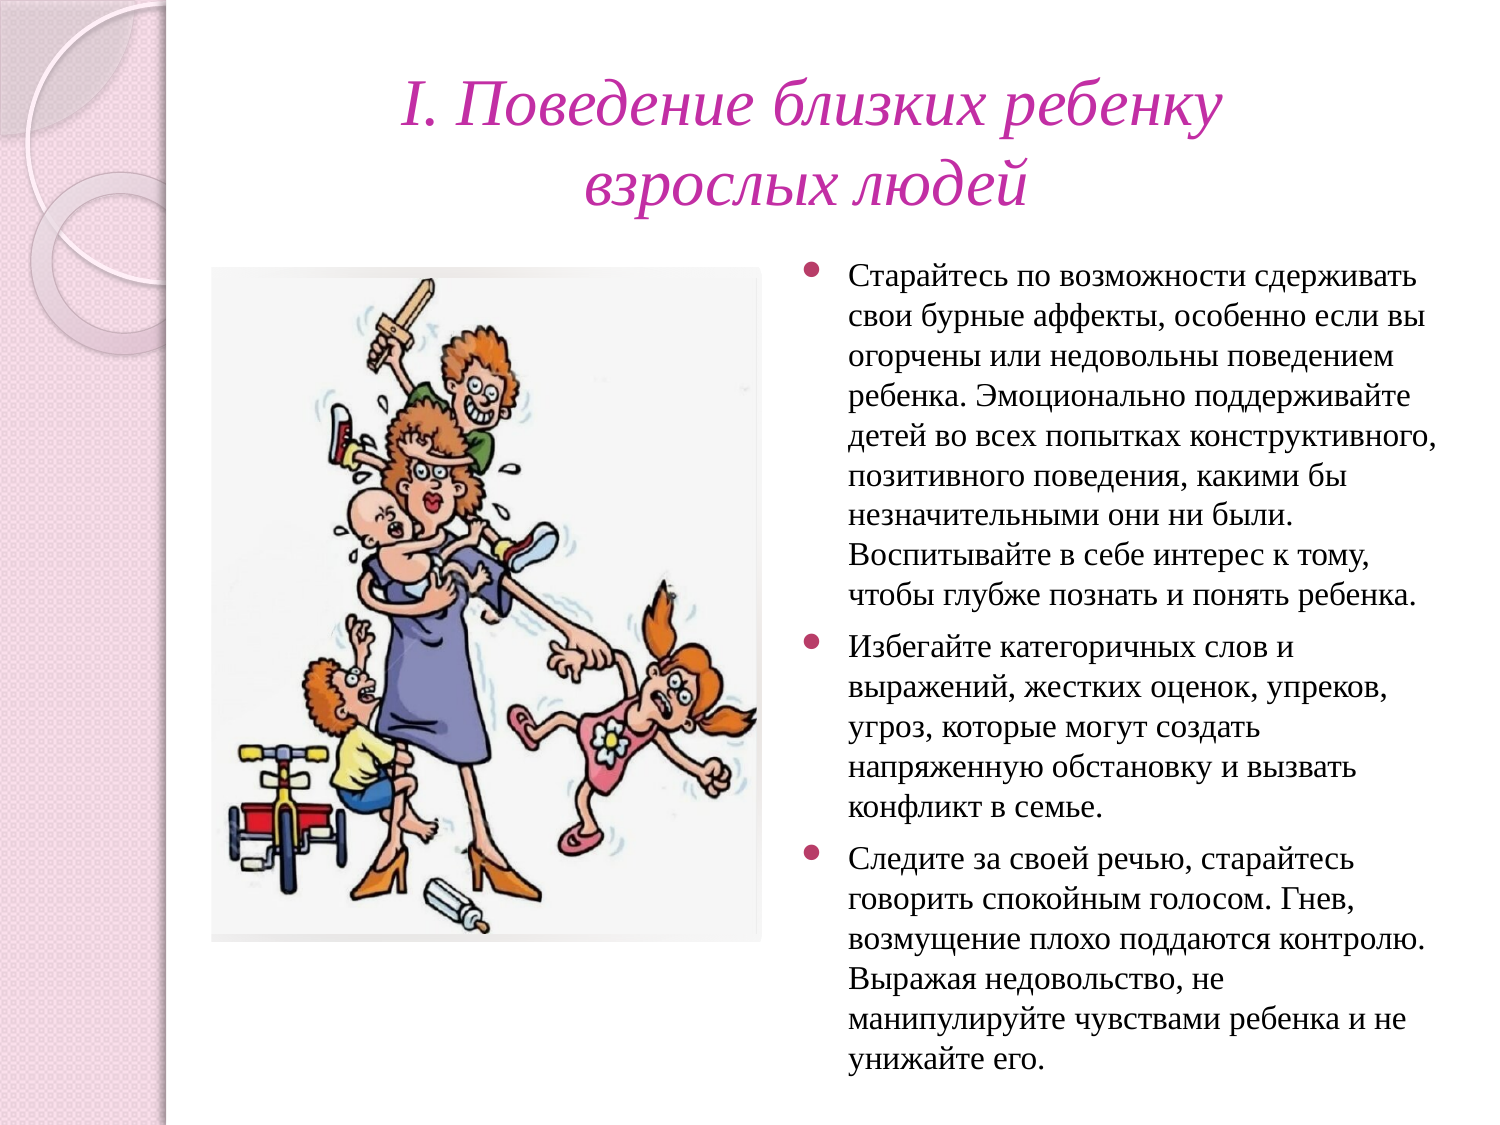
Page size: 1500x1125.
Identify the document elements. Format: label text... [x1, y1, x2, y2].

list Старайтесь по возможности сдерживать свои бурные аффекты, особенно если вы огорчены или недовольны поведением ребенка. Эмоционально поддерживайте детей во всех попытках конструктивного, позитивного поведения, какими бы незначительными они ни были. Воспитывайте в себе интерес к тому, чтобы глубже познать и понять ребенка. Избегайте категоричных слов и выражений, жестких оценок, упреков, угроз, которые могут создать напряженную обстановку и вызвать конфликт в семье. Следите за своей речью, старайтесь говорить спокойным голосом. Гнев, возмущение плохо поддаются контролю. Выражая недовольство, не манипулируйте чувствами ребенка и не унижайте его. [773, 246, 1466, 1090]
picture [210, 266, 765, 942]
title I. Поведение близких ребенку взрослых людей [235, 45, 1466, 233]
